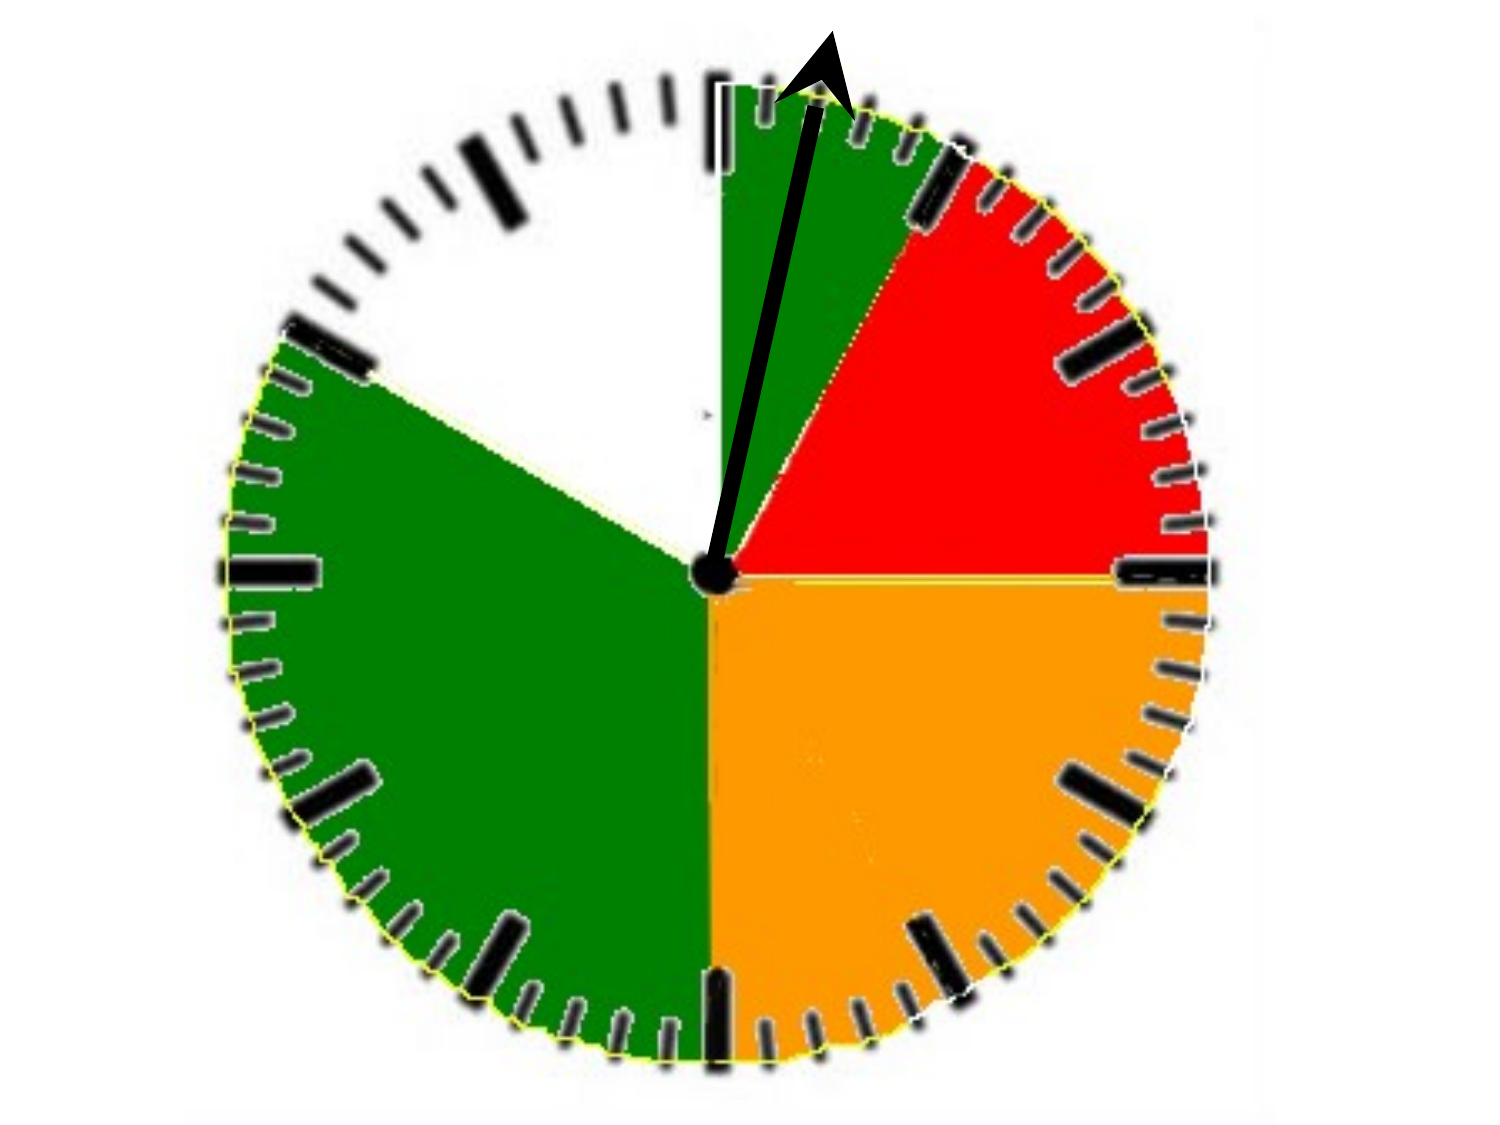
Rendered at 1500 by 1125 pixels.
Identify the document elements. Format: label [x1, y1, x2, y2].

text_box [507, 237, 1040, 357]
picture [182, 5, 1306, 1125]
